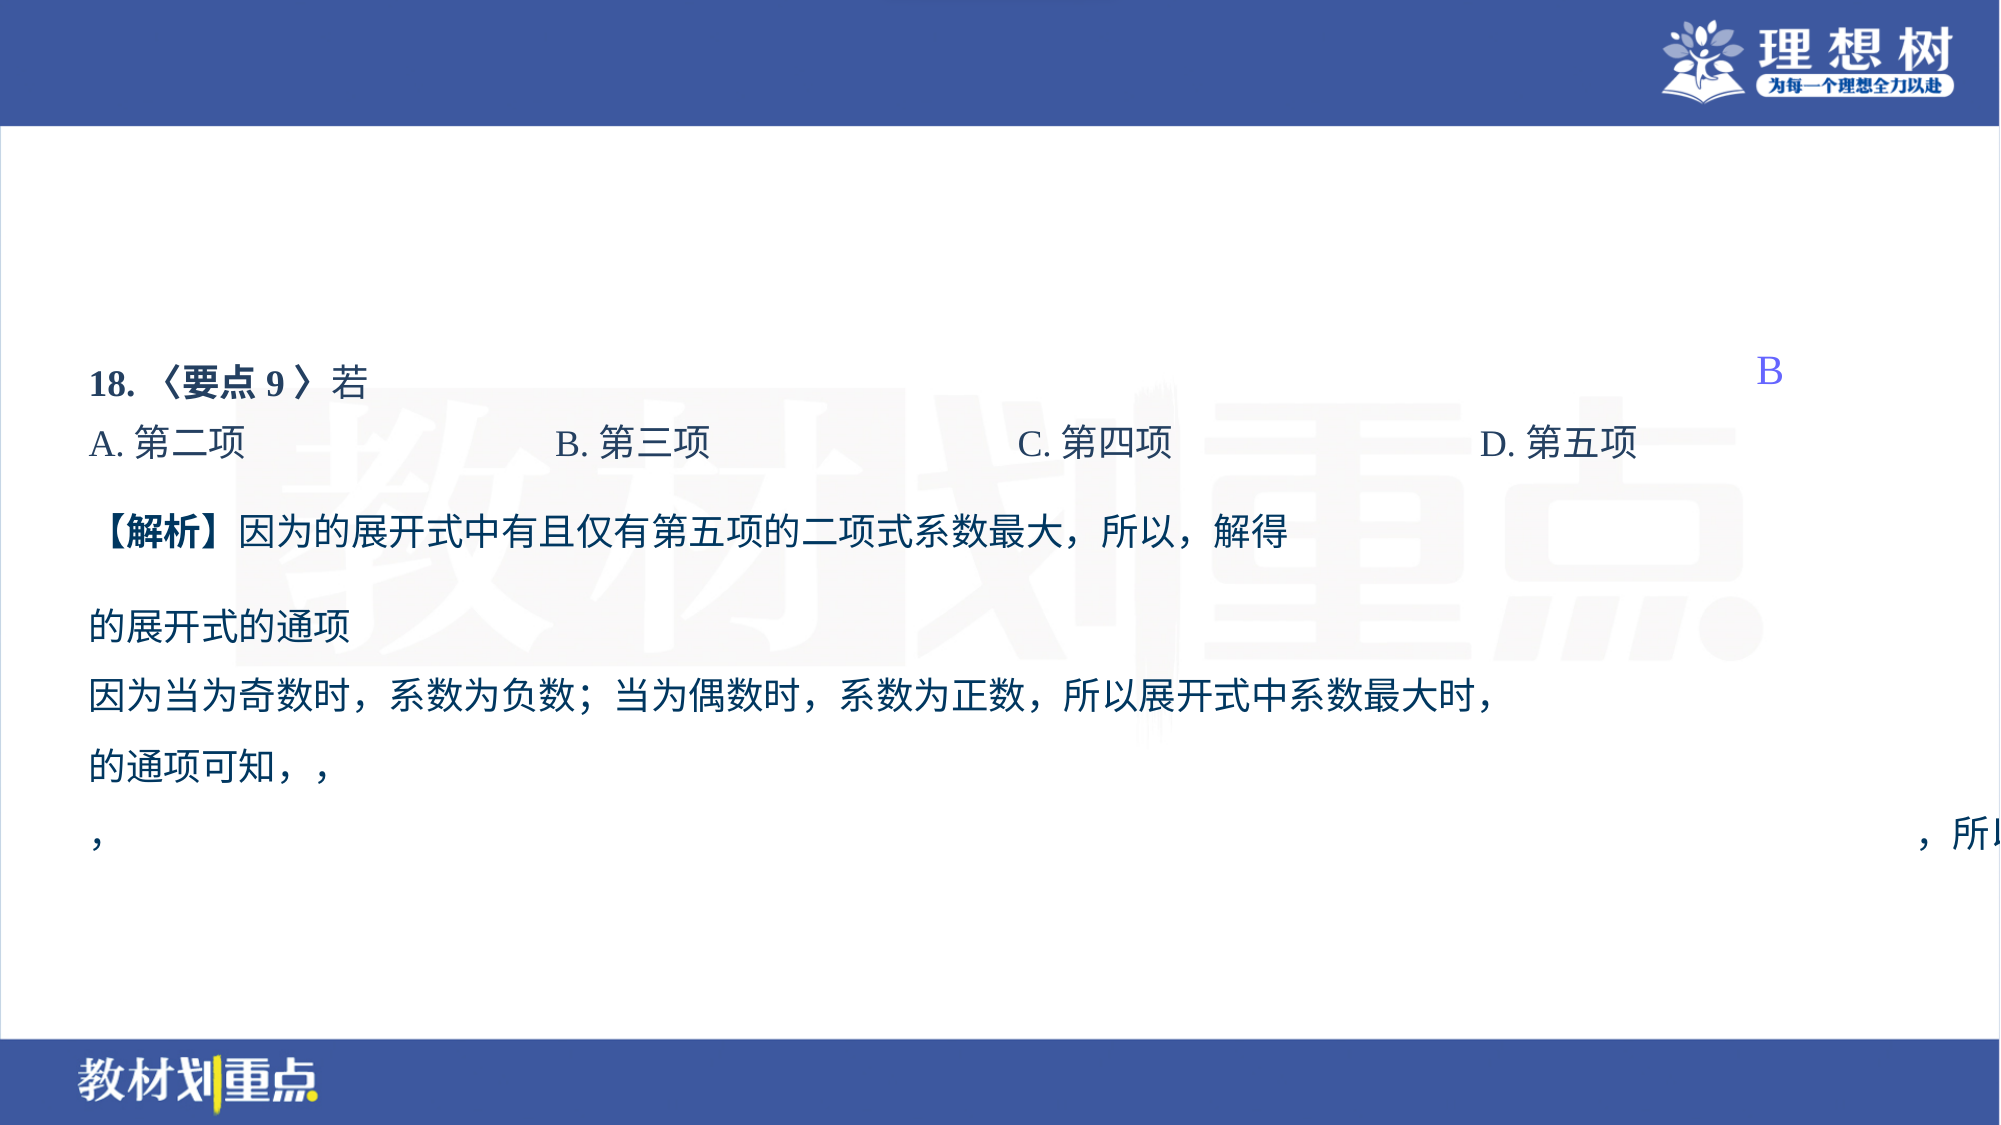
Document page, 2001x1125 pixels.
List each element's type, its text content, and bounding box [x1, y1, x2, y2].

text_box A.第二项 B.第三项 C.第四项 D.第五项 [88, 396, 1911, 456]
text_box B [1741, 340, 1800, 391]
picture [0, 0, 2000, 1125]
